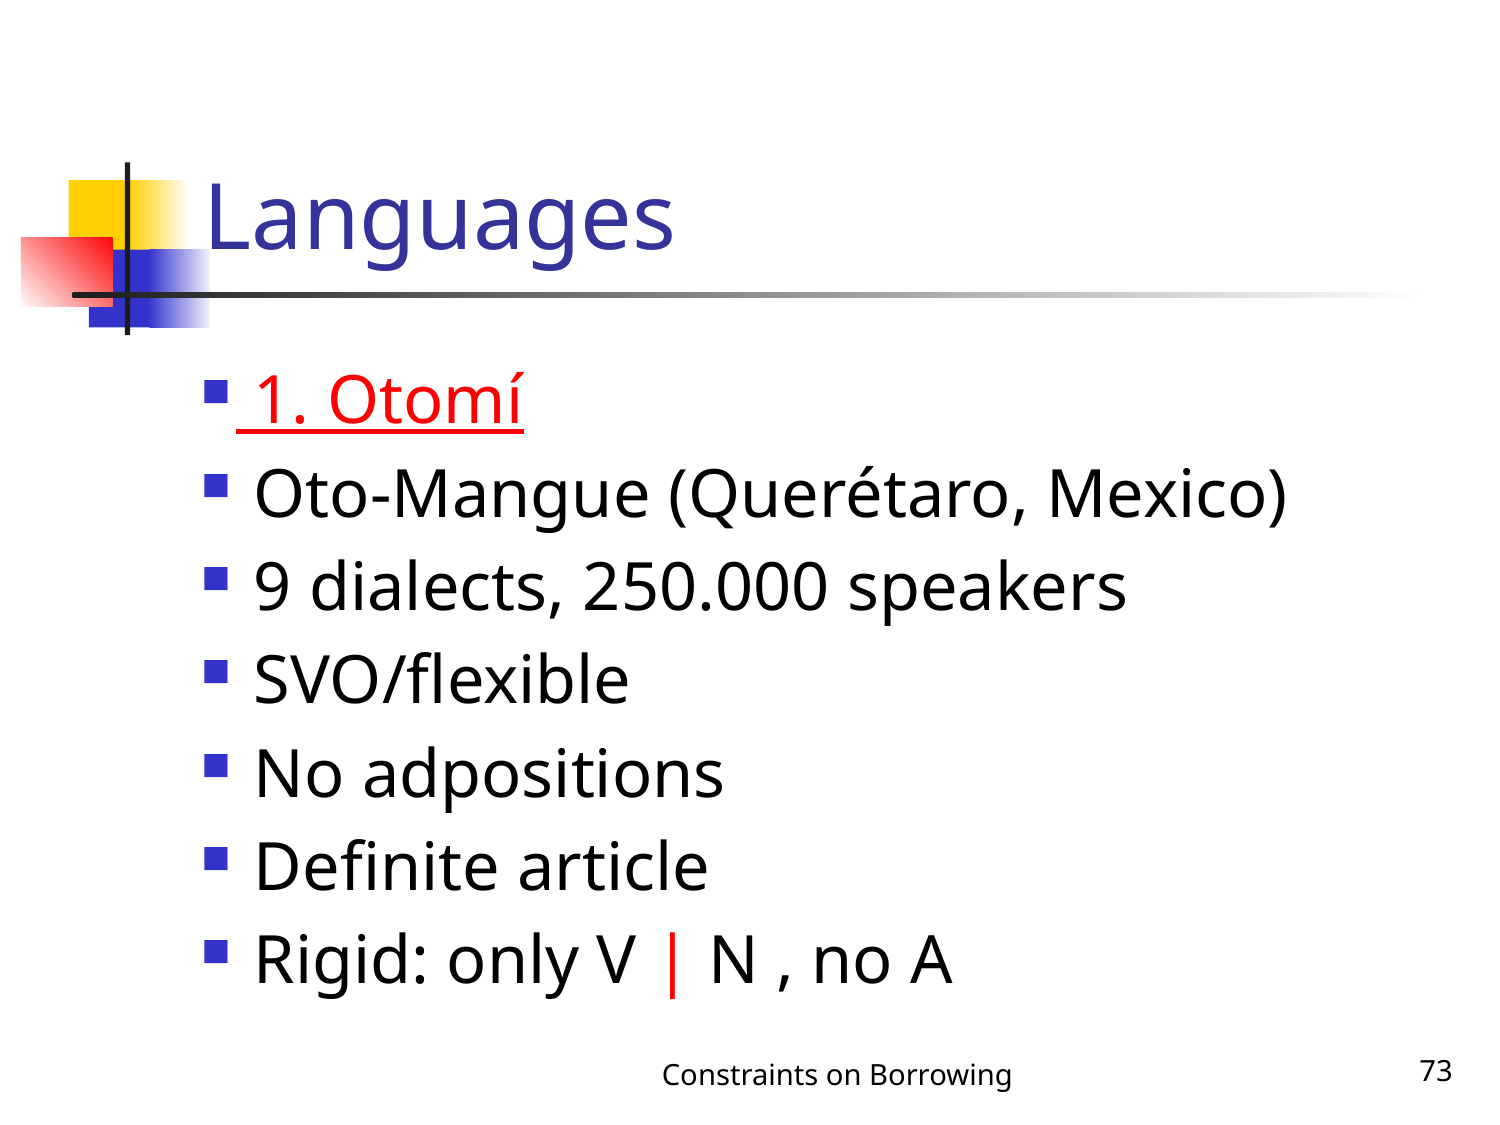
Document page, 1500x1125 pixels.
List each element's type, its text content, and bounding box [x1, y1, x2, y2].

text_box 1. Otomí Oto-Mangue (Querétaro, Mexico) 9 dialects, 250.000 speakers SVO/flexible No adpositions Definite article Rigid: only V | N , no A [186, 349, 1304, 1005]
slide_number 73 [1154, 1023, 1468, 1100]
title Languages [188, 34, 1468, 276]
footer Constraints on Borrowing [599, 1023, 1076, 1100]
